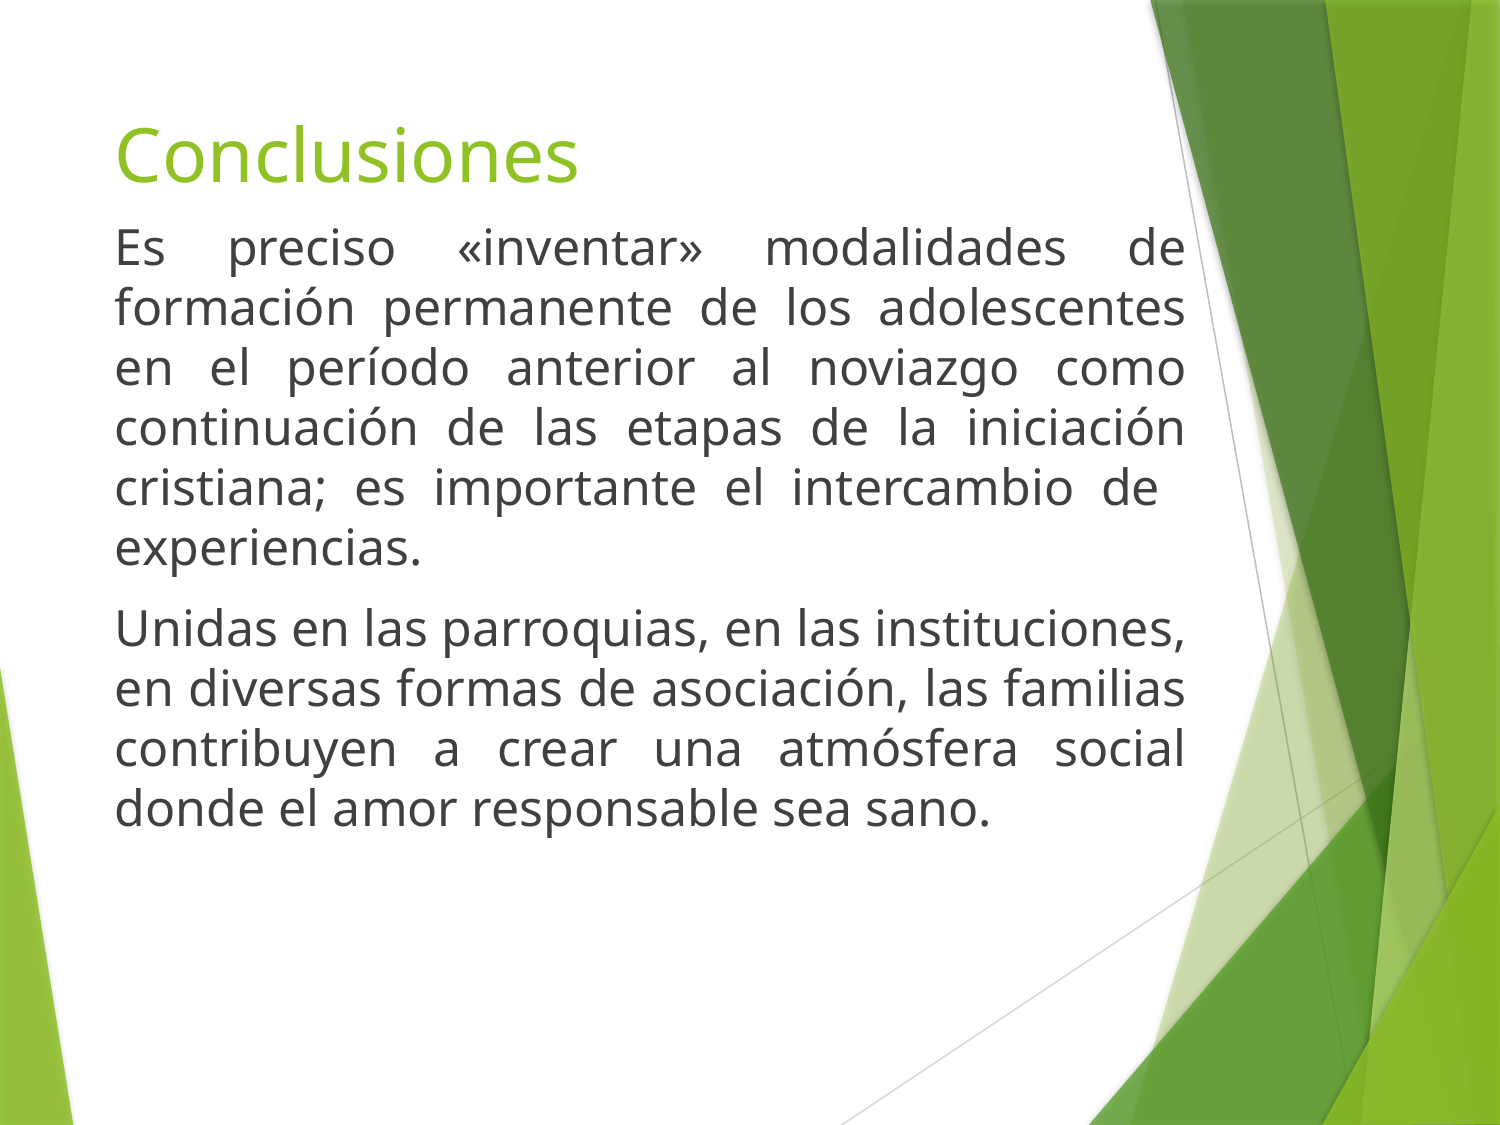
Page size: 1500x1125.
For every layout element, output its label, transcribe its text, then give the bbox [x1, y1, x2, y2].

title Conclusiones [99, 99, 1142, 208]
list Es preciso «inventar» modalidades de formación permanente de los adolescentes en el período anterior al noviazgo como continuación de las etapas de la iniciación cristiana; es importante el intercambio de experiencias. Unidas en las parroquias, en las instituciones, en diversas formas de asociación, las familias contribuyen a crear una atmósfera social donde el amor responsable sea sano. [99, 208, 1203, 1004]
